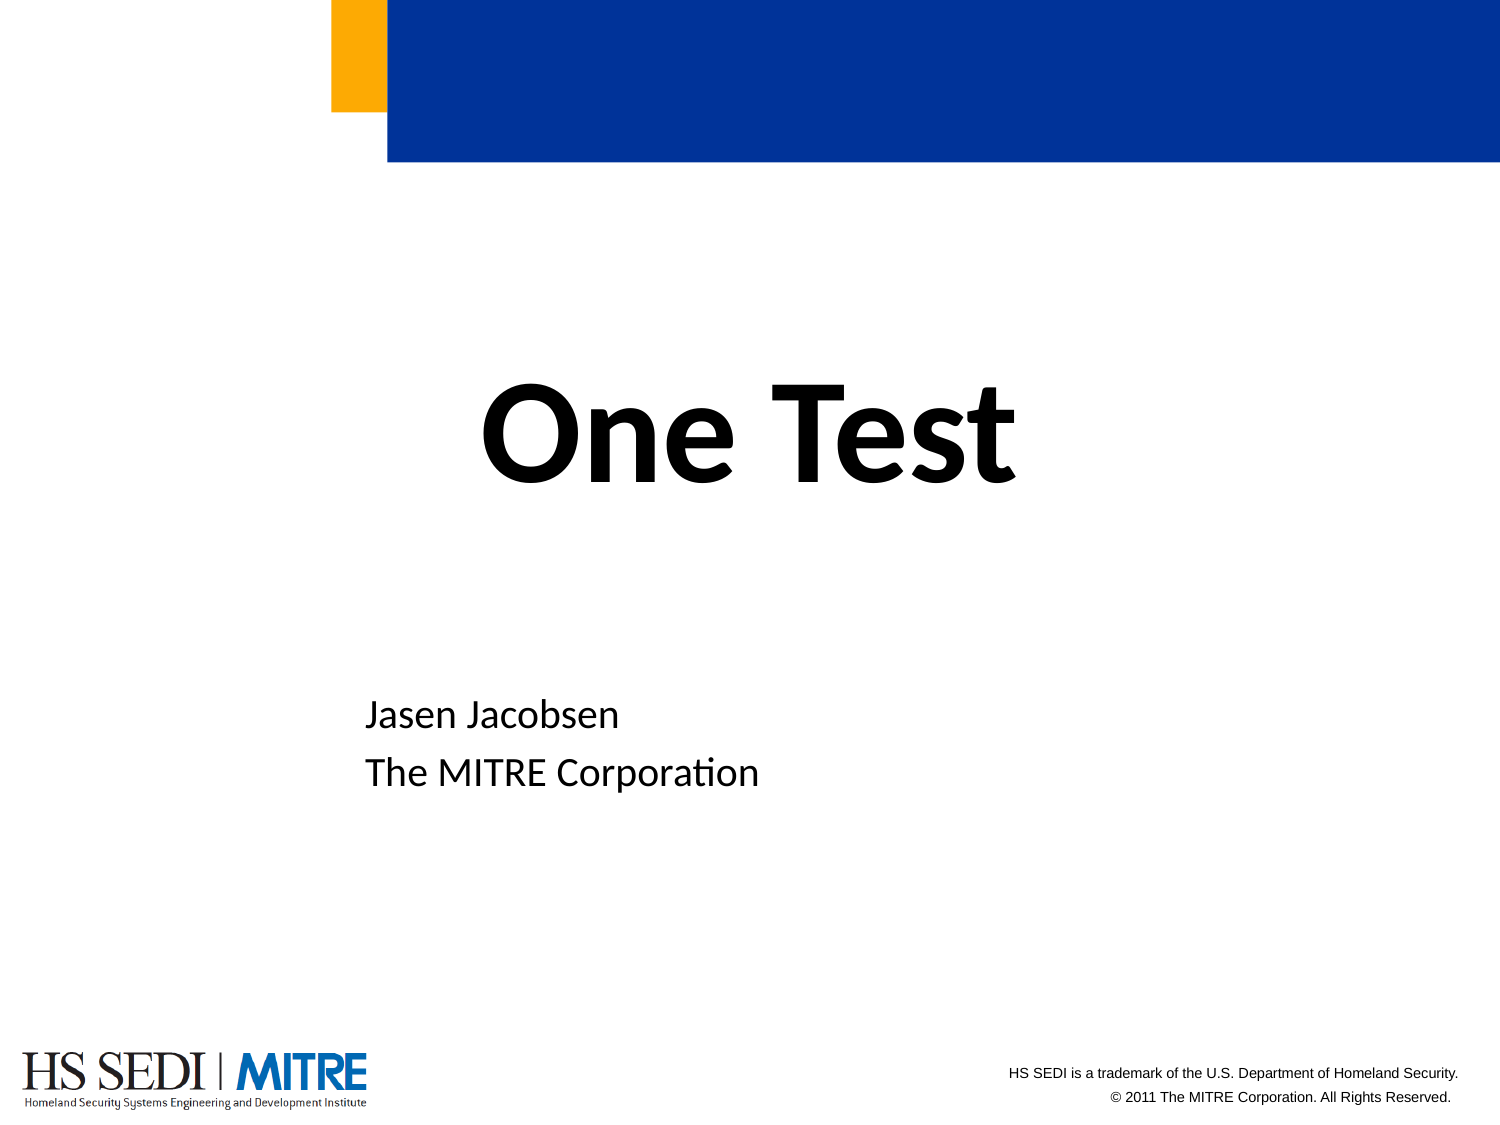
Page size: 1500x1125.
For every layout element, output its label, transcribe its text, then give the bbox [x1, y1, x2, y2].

picture [5, 1038, 381, 1119]
subtitle Jasen Jacobsen The MITRE Corporation [349, 686, 1106, 813]
title One Test [218, 372, 1282, 561]
